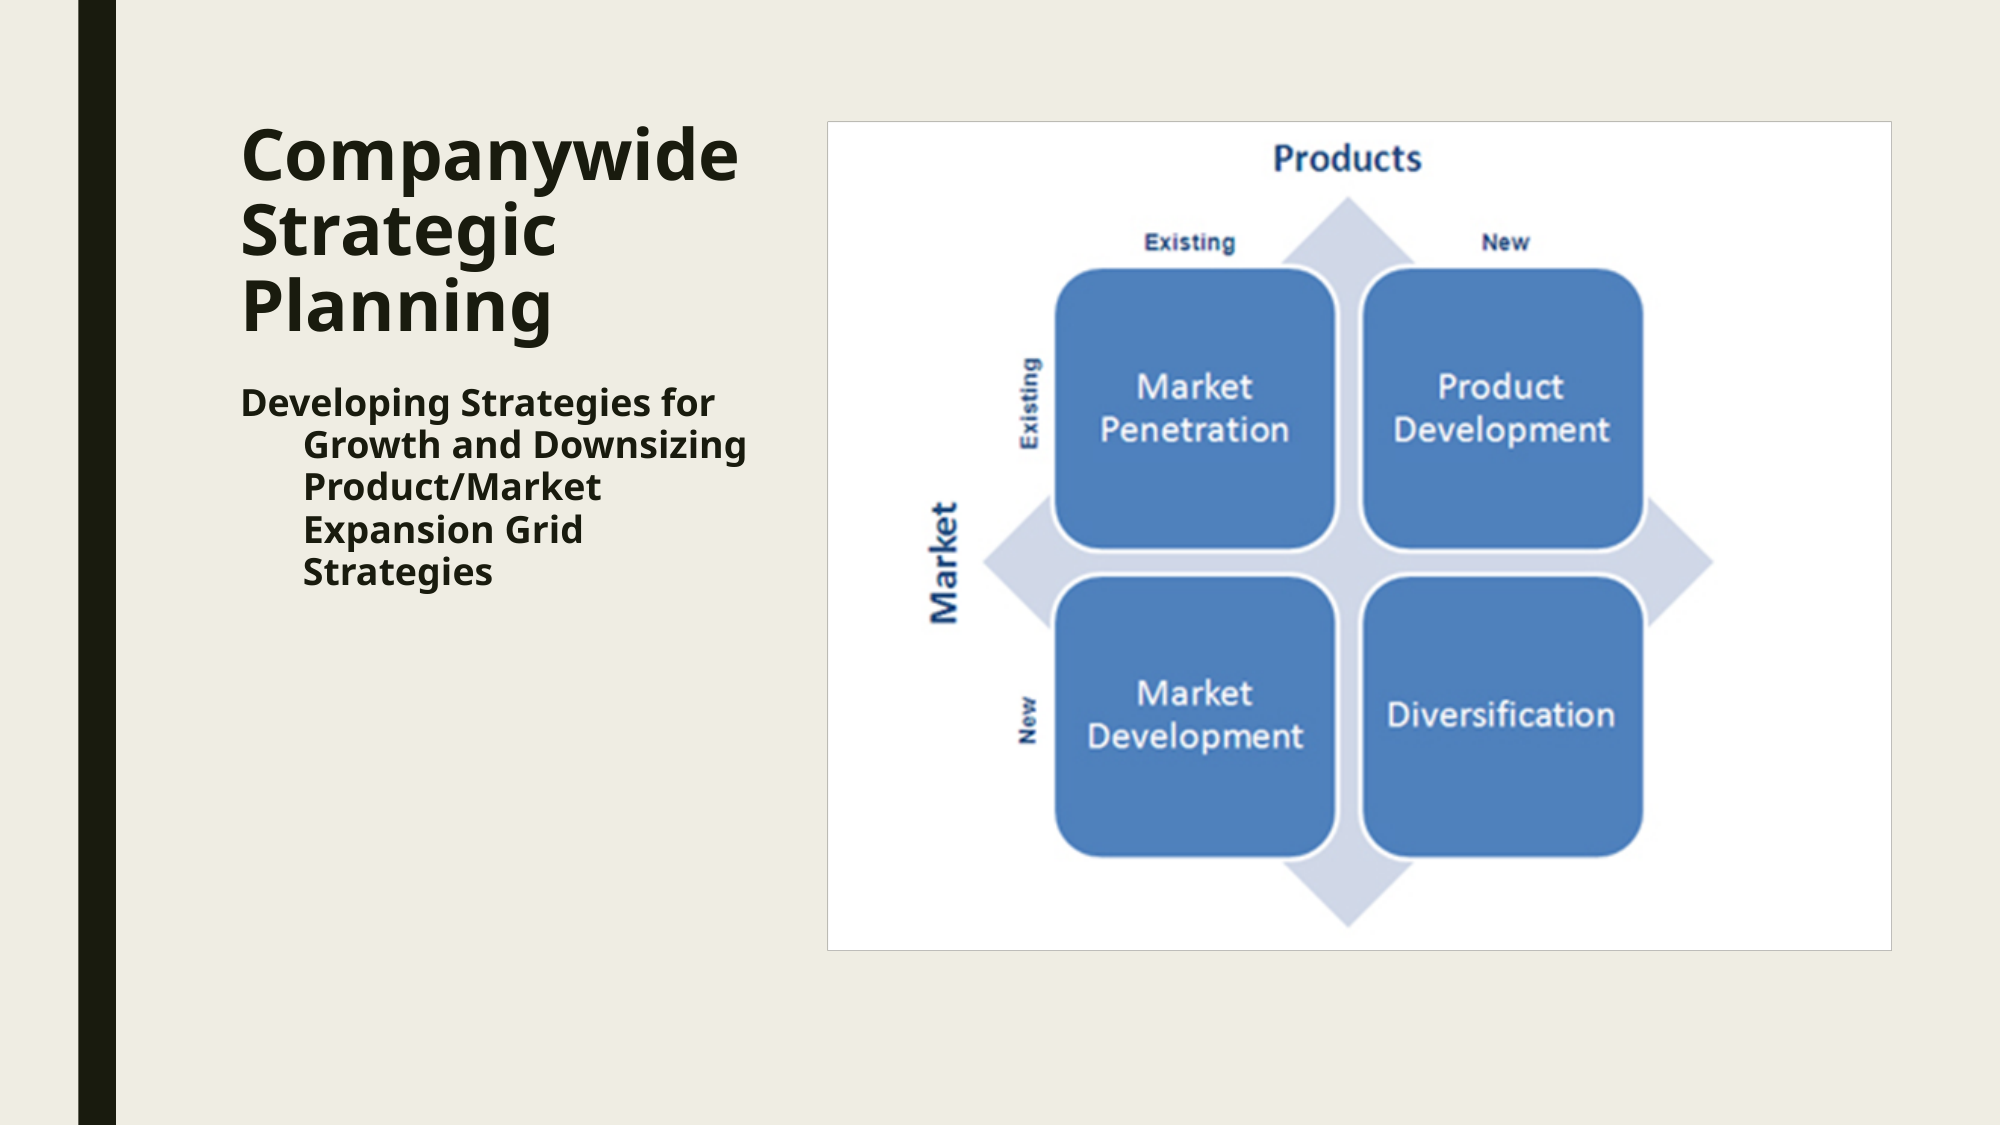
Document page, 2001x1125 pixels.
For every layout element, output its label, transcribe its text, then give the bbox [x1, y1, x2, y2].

text_box Developing Strategies for Growth and Downsizing Product/Market Expansion Grid Strategies [225, 374, 764, 963]
title Companywide Strategic Planning [225, 112, 764, 357]
picture [825, 119, 1895, 954]
